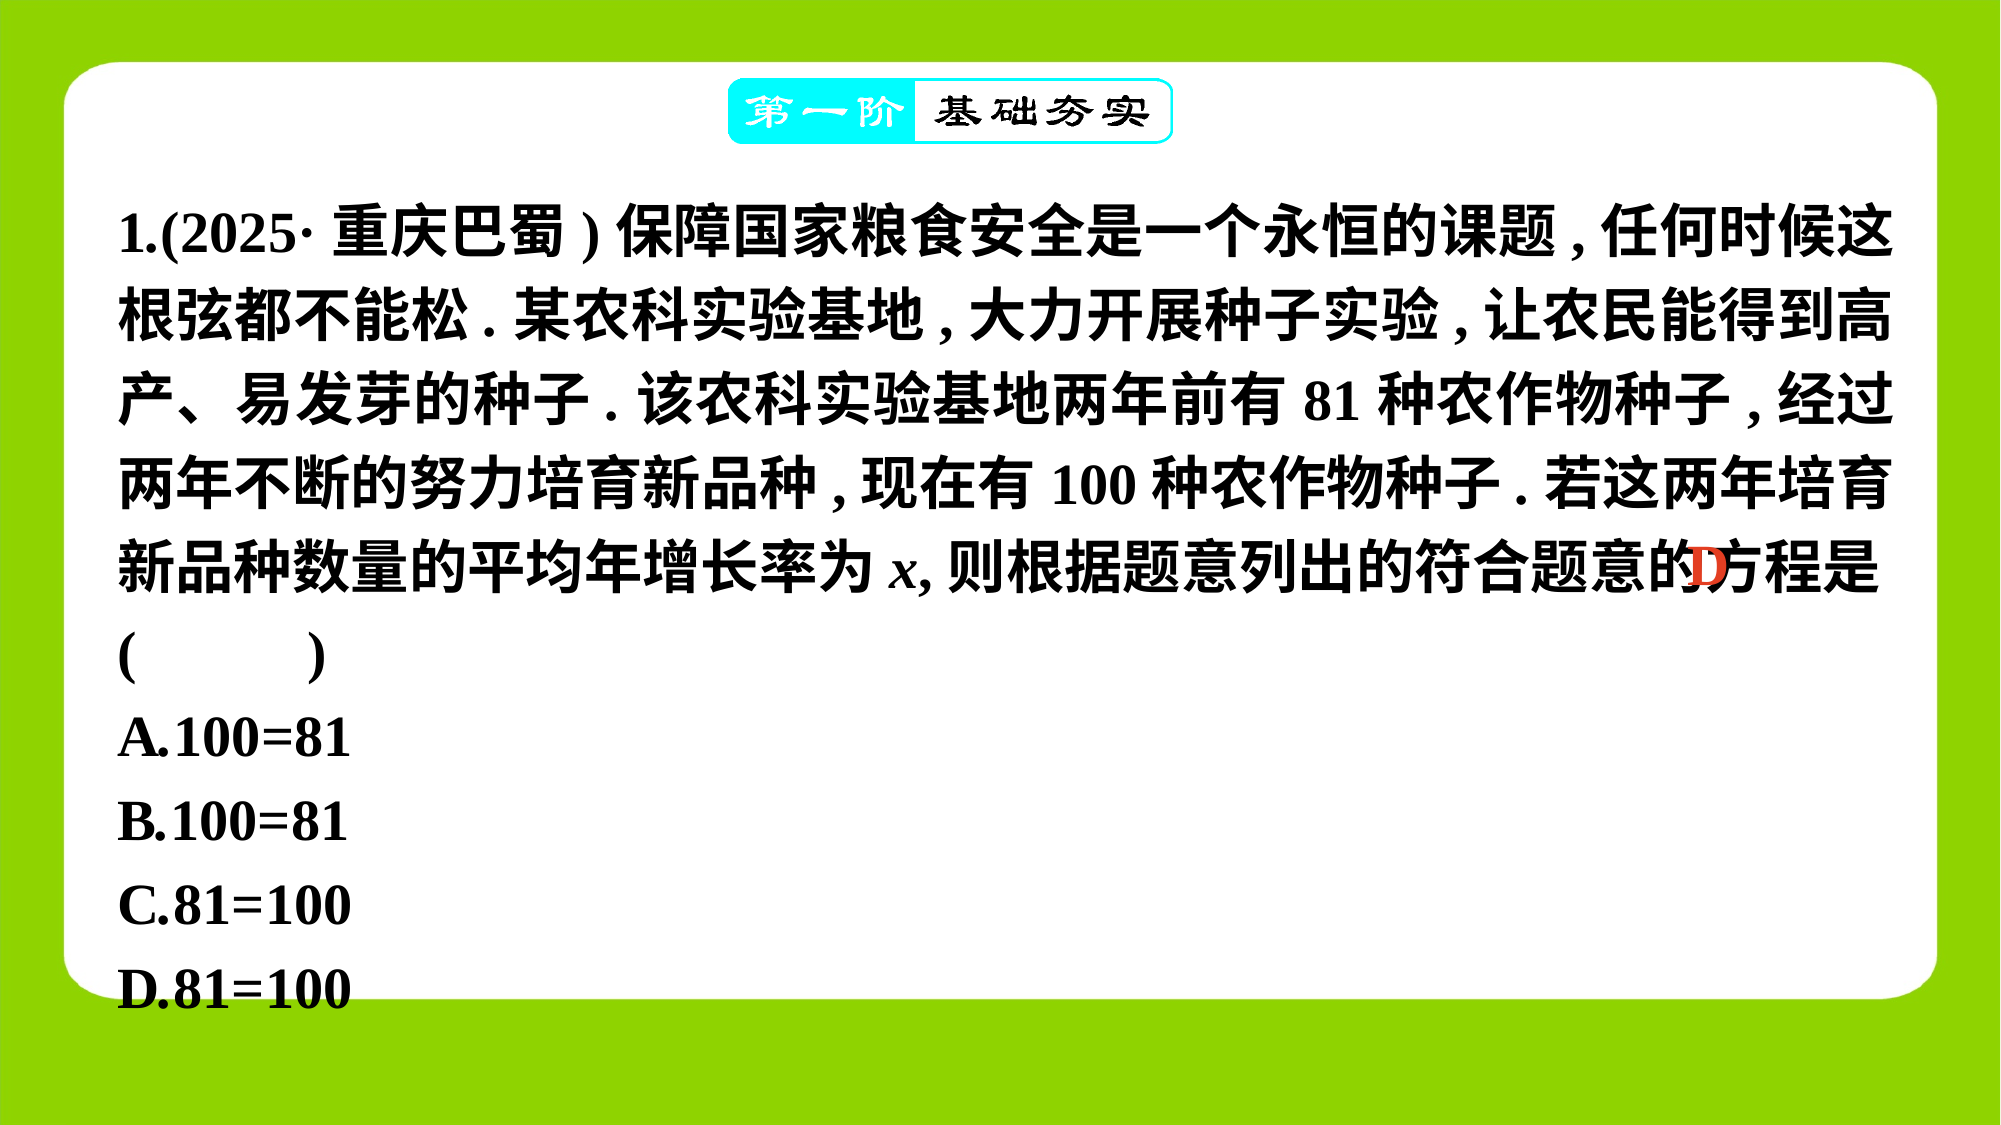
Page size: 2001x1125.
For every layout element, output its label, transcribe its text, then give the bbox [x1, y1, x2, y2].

text_box D [1673, 519, 1749, 605]
picture [0, 0, 2001, 1125]
